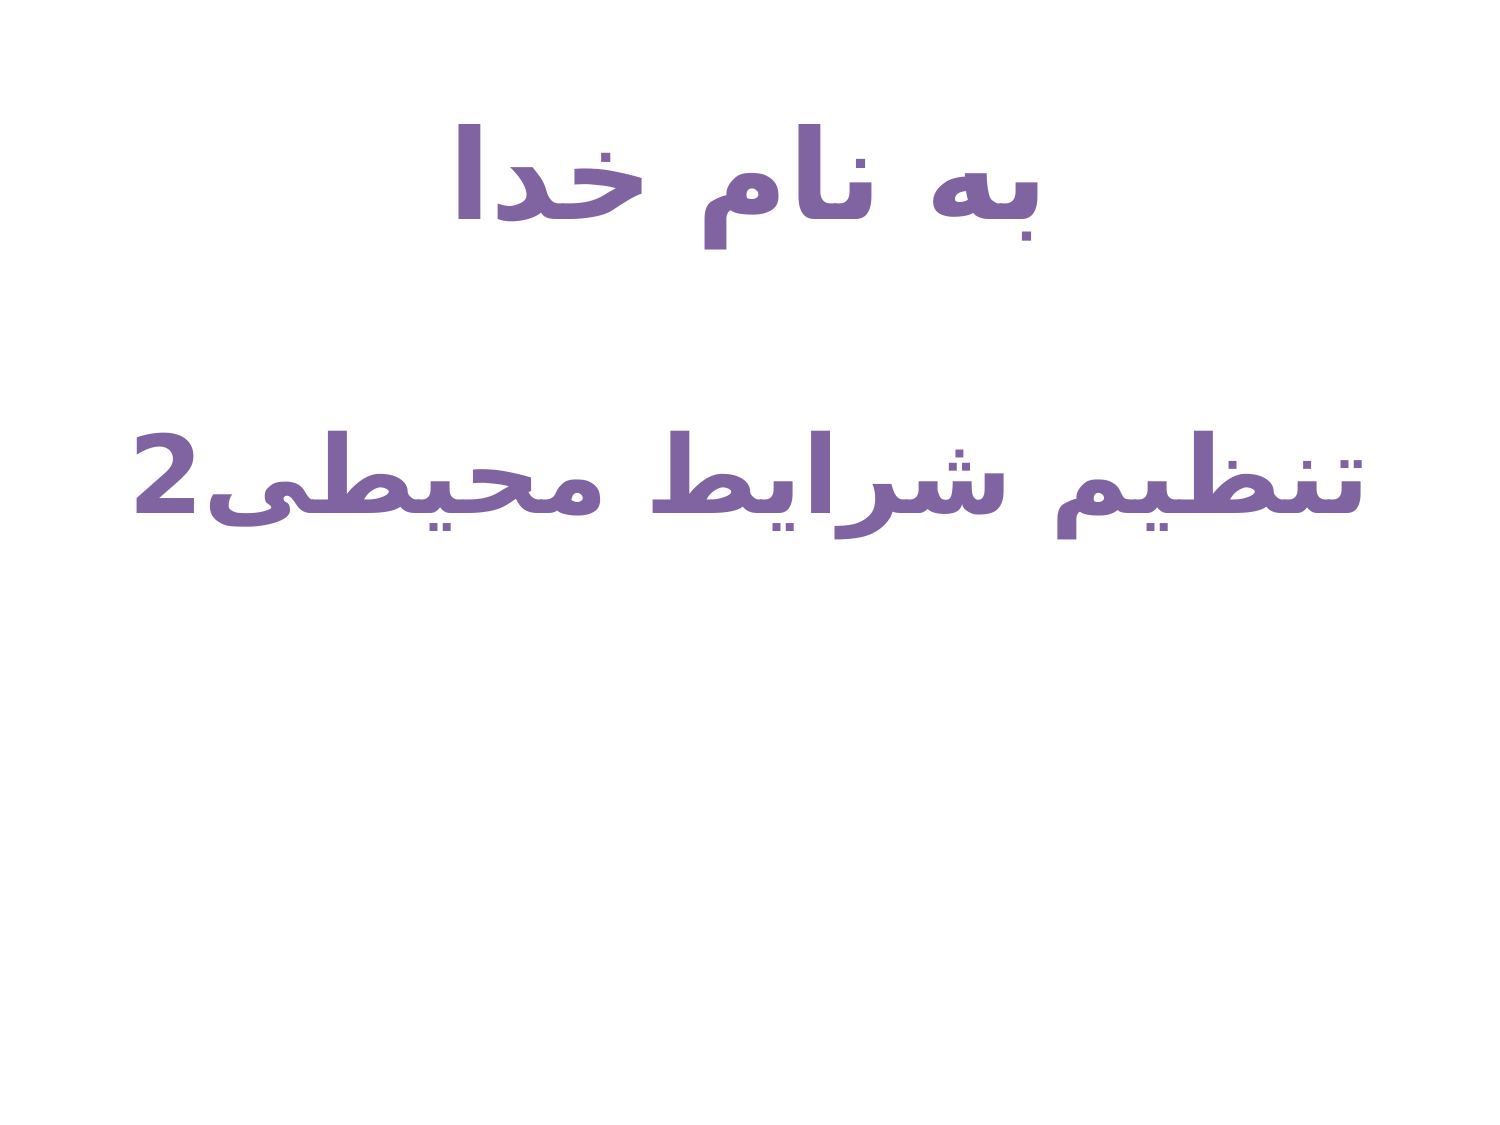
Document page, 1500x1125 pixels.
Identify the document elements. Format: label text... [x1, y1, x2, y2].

text_box به نام خدا [367, 87, 1130, 253]
title تنظیم شرایط محیطی2 [112, 349, 1388, 591]
